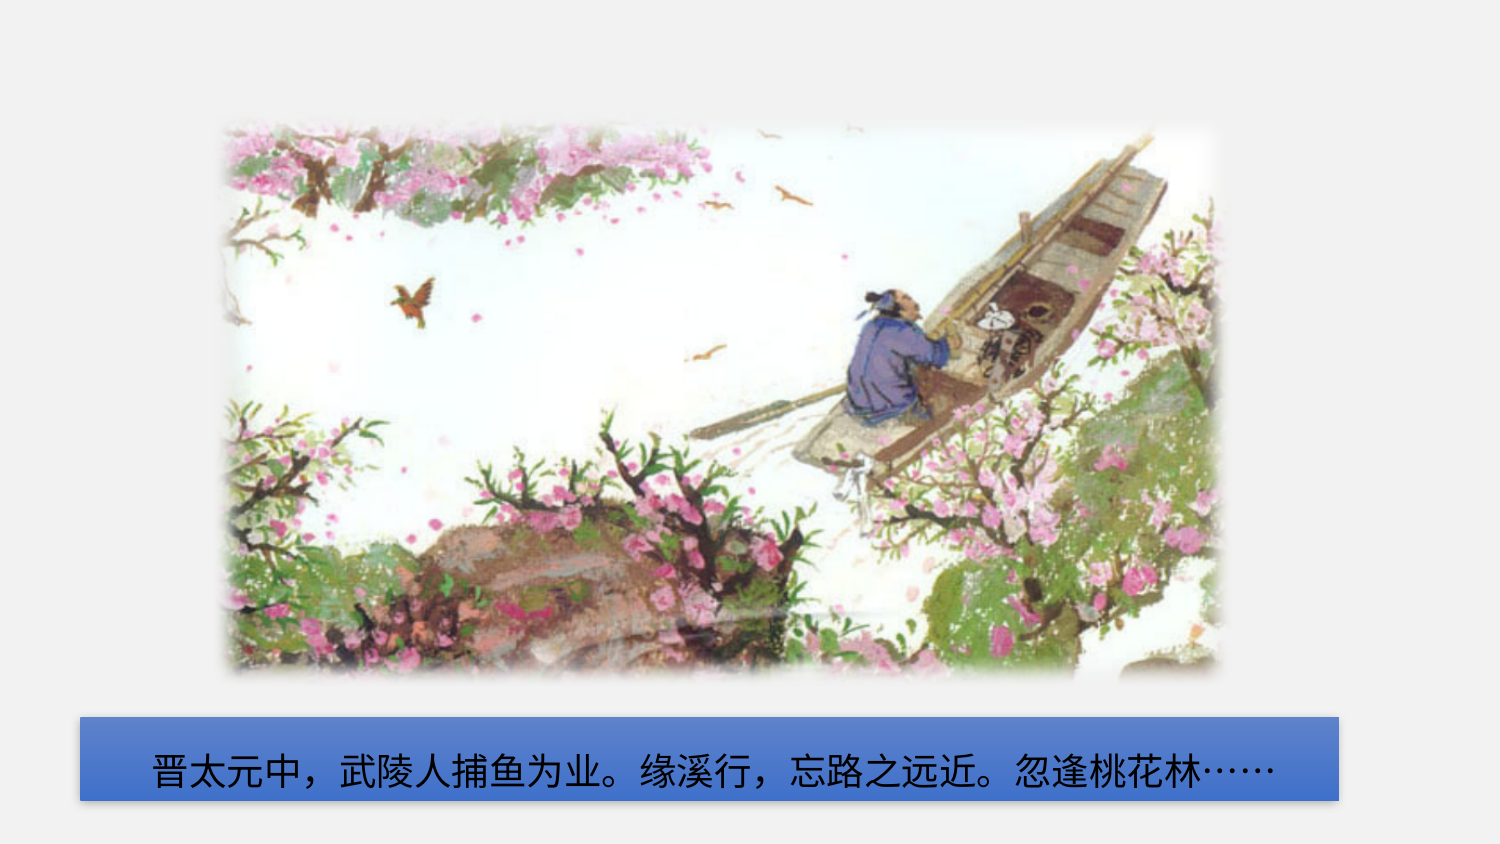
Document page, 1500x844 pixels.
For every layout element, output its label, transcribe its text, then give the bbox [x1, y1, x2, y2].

text_box [183, 811, 214, 815]
text_box 晋太元中，武陵人捕鱼为业。缘溪行，忘路之远近。忽逢桃花林…… [80, 717, 1339, 801]
picture [212, 112, 1232, 687]
